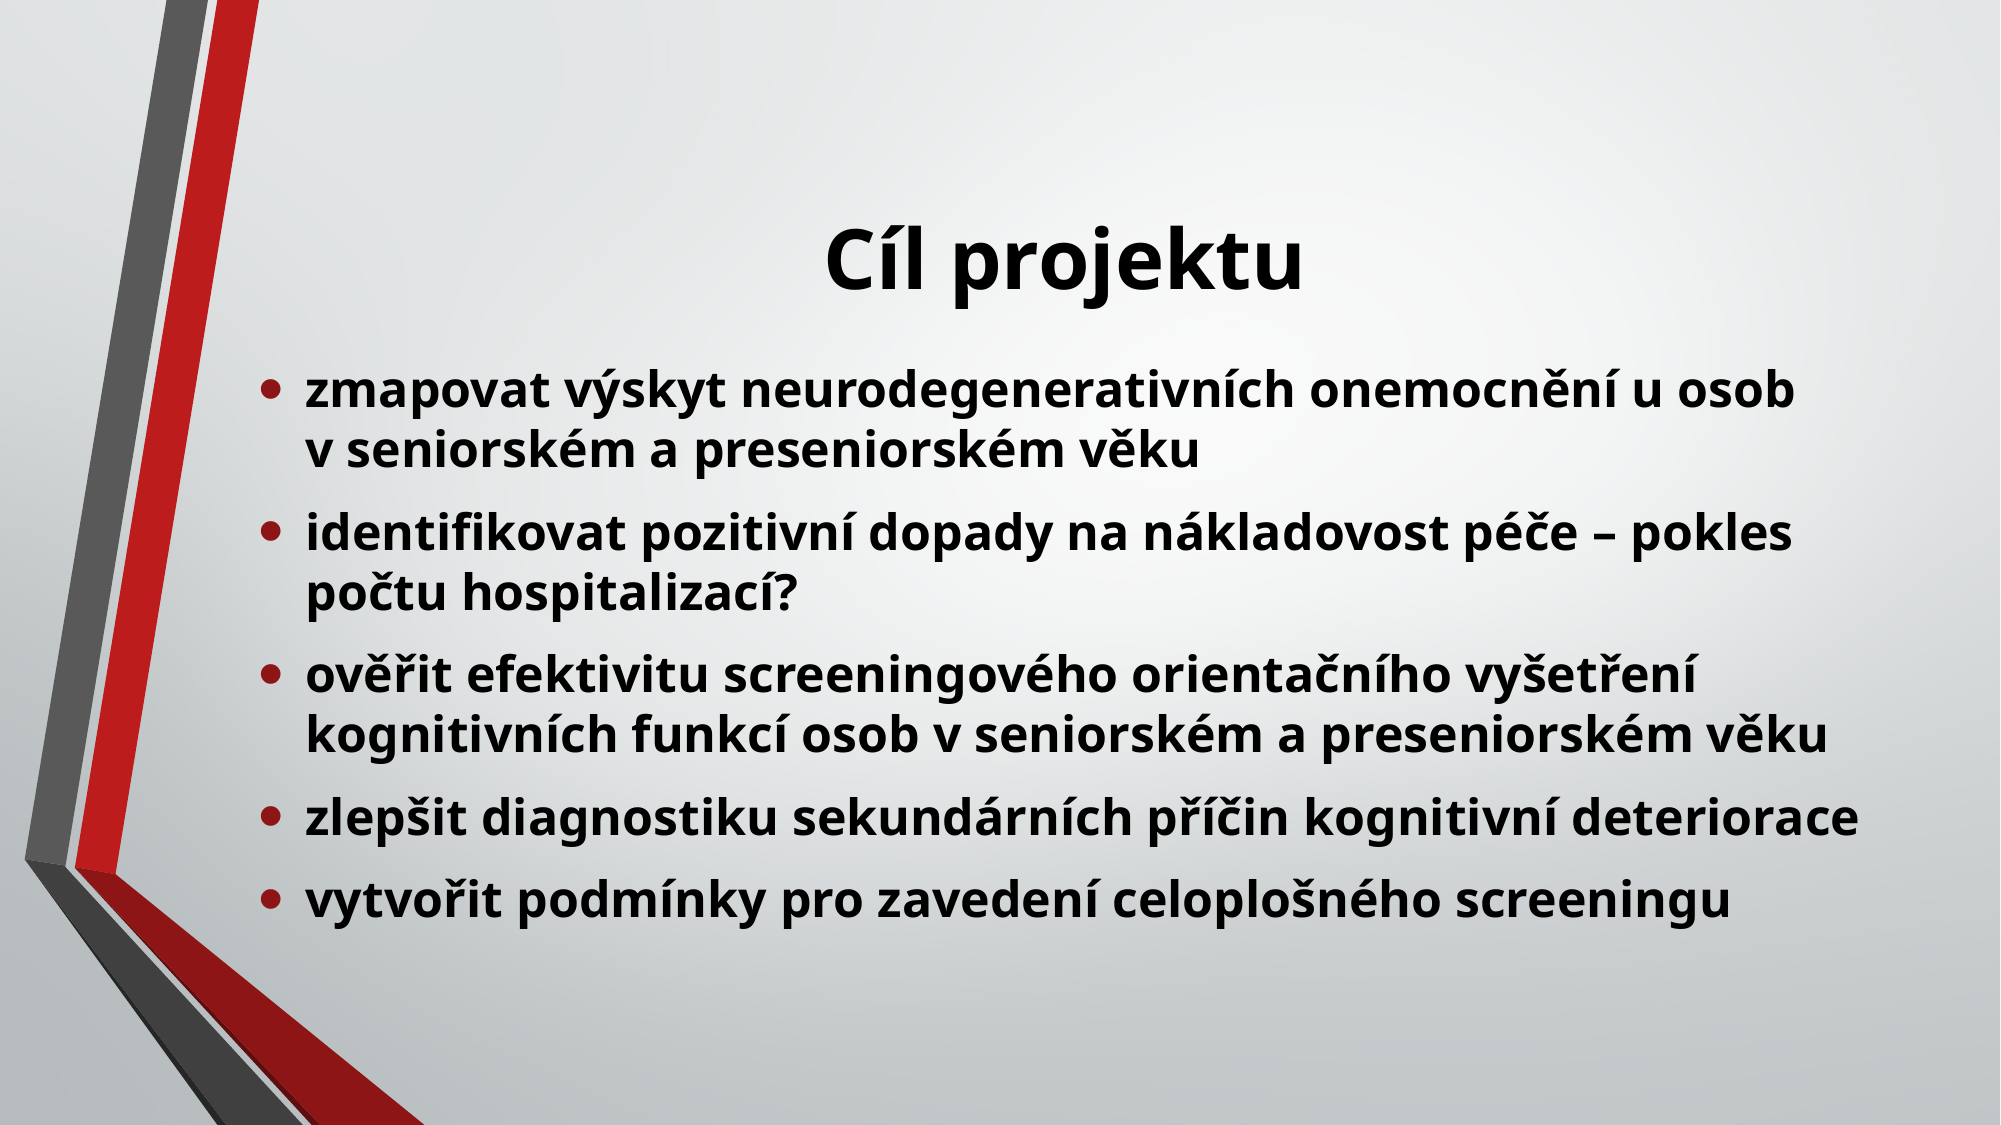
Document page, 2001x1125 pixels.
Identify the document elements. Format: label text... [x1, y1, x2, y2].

list zmapovat výskyt neurodegenerativních onemocnění u osob v seniorském a preseniorském věku identifikovat pozitivní dopady na nákladovost péče – pokles počtu hospitalizací? ověřit efektivitu screeningového orientačního vyšetření kognitivních funkcí osob v seniorském a preseniorském věku zlepšit diagnostiku sekundárních příčin kognitivní deteriorace vytvořit podmínky pro zavedení celoplošného screeningu [243, 335, 1887, 950]
title Cíl projektu [243, 112, 1887, 335]
